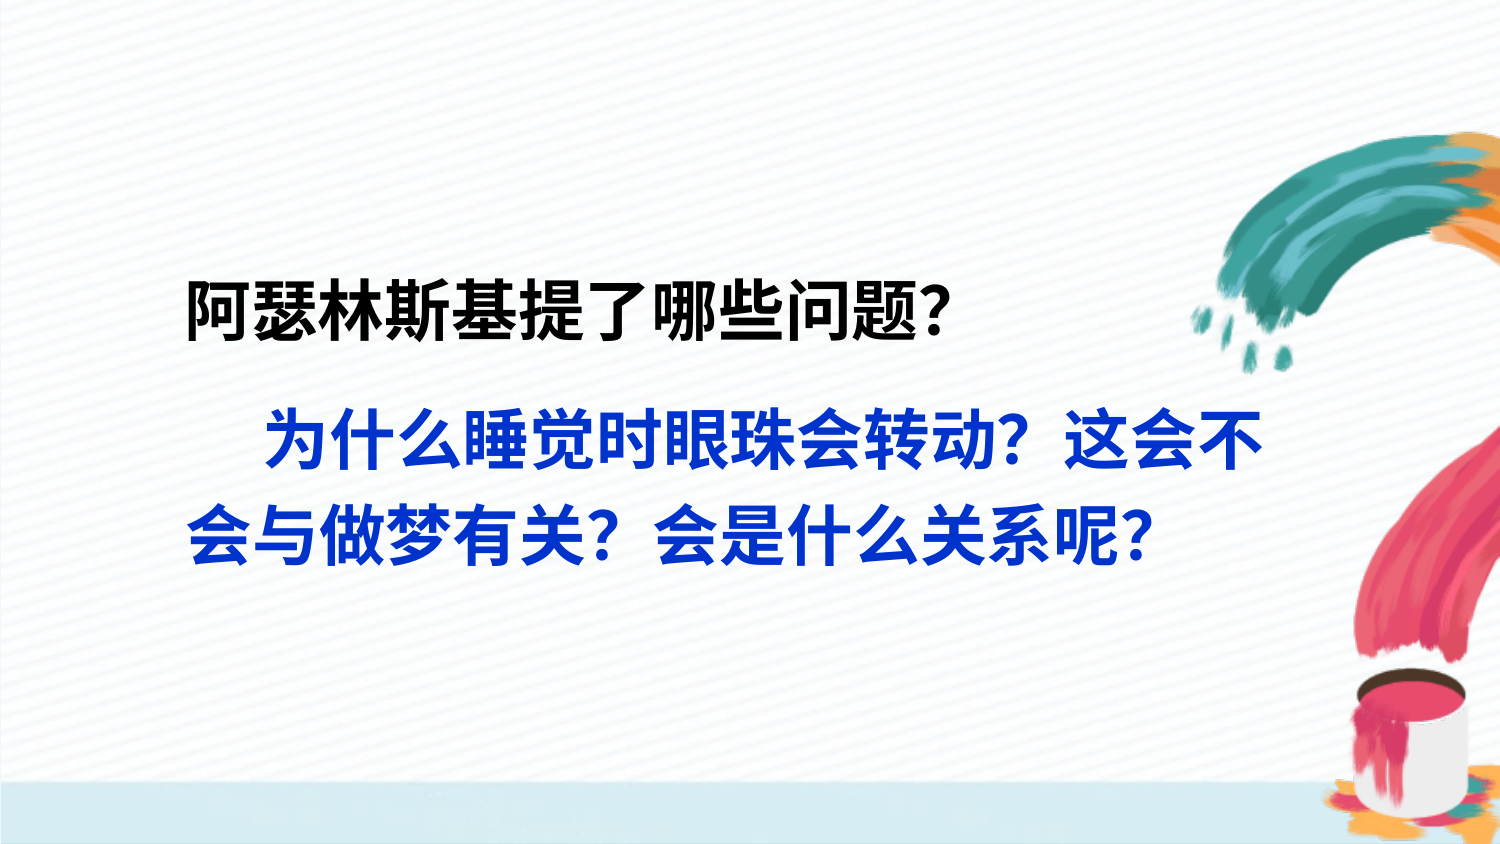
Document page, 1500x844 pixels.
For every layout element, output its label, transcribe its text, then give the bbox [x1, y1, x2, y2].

picture [1180, 87, 1500, 844]
text_box 阿瑟林斯基提了哪些问题？ [169, 245, 1115, 356]
text_box 为什么睡觉时眼珠会转动？这会不会与做梦有关？会是什么关系呢？ [171, 374, 1294, 582]
